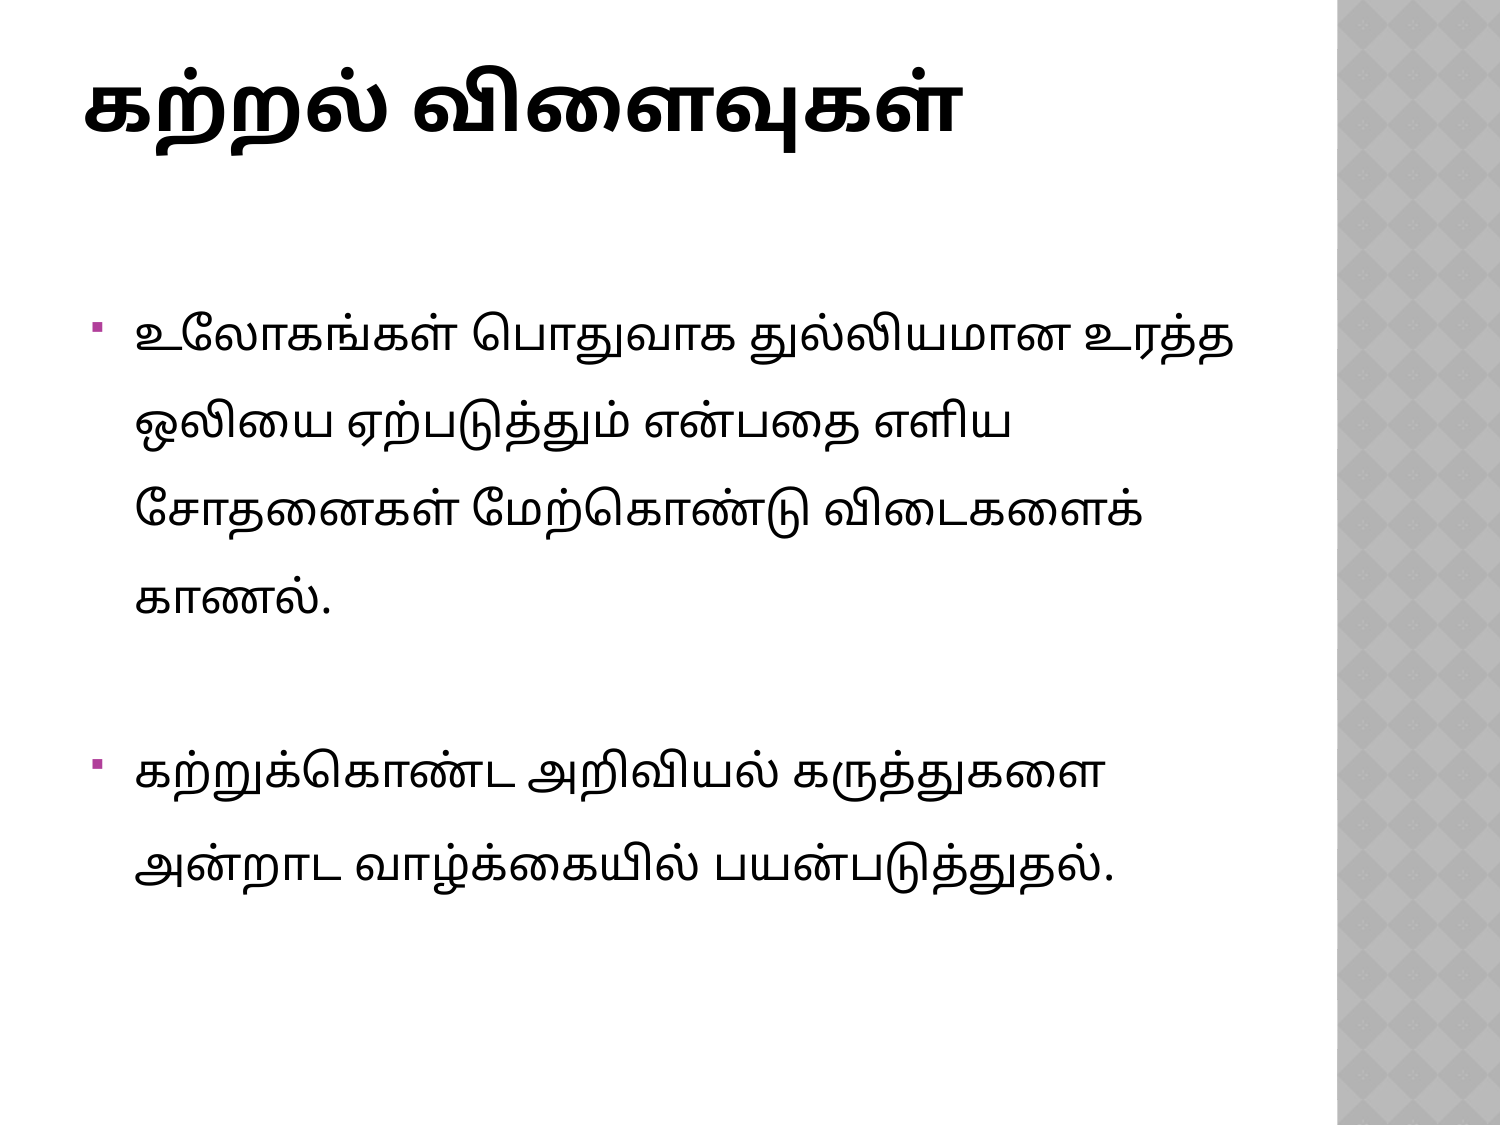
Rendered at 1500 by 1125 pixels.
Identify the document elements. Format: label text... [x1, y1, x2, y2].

title கற்றல் விளைவுகள் [75, 52, 1263, 240]
list உலோகங்கள் பொதுவாக துல்லியமான உரத்த ஒலியை ஏற்படுத்தும் என்பதை எளிய சோதனைகள் மேற்கொண்டு விடைகளைக் காணல். கற்றுக்கொண்ட அறிவியல் கருத்துகளை அன்றாட வாழ்க்கையில் பயன்படுத்துதல். [75, 264, 1263, 1059]
